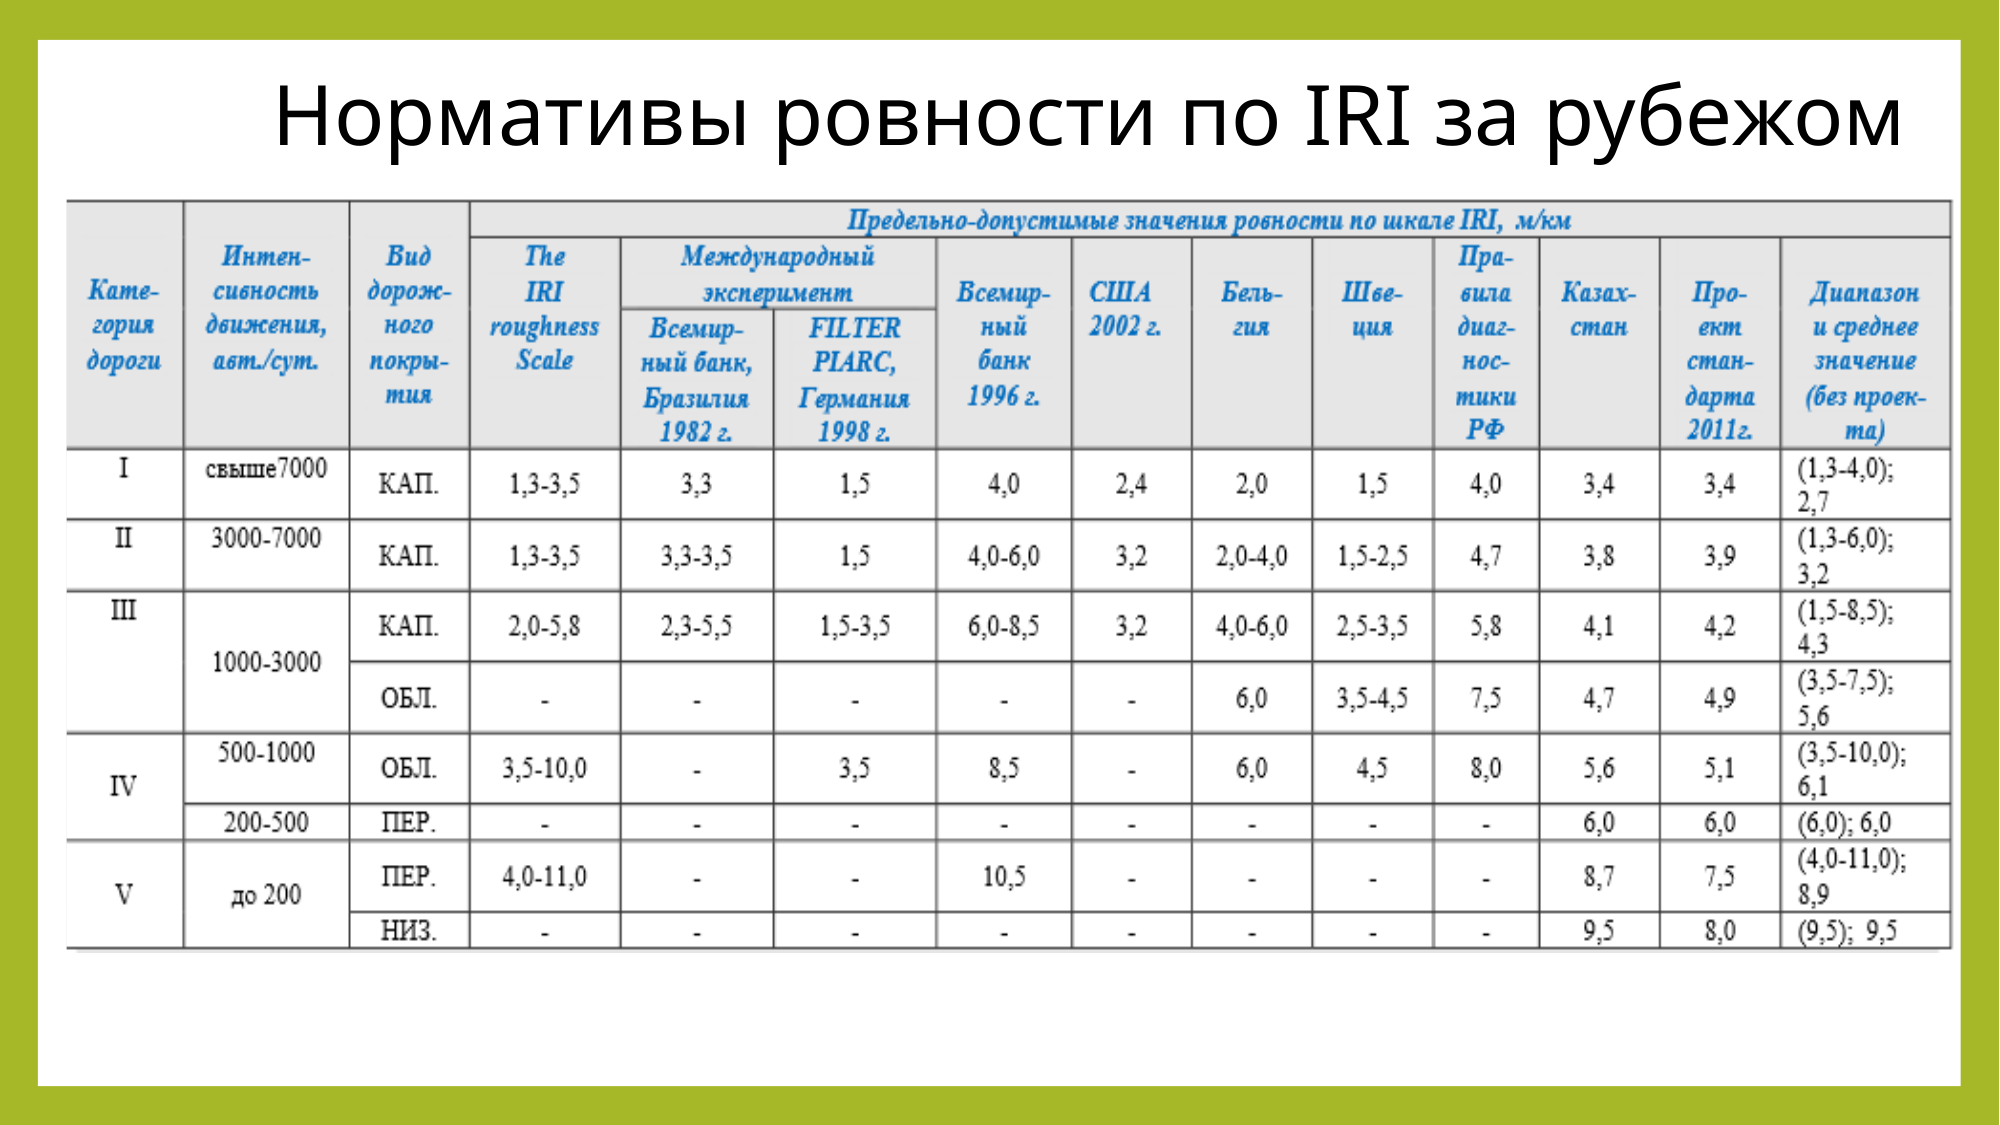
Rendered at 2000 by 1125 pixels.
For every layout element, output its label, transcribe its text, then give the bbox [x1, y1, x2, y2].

text_box Нормативы ровности по IRI за рубежом [258, 66, 1921, 172]
picture [66, 195, 1957, 953]
